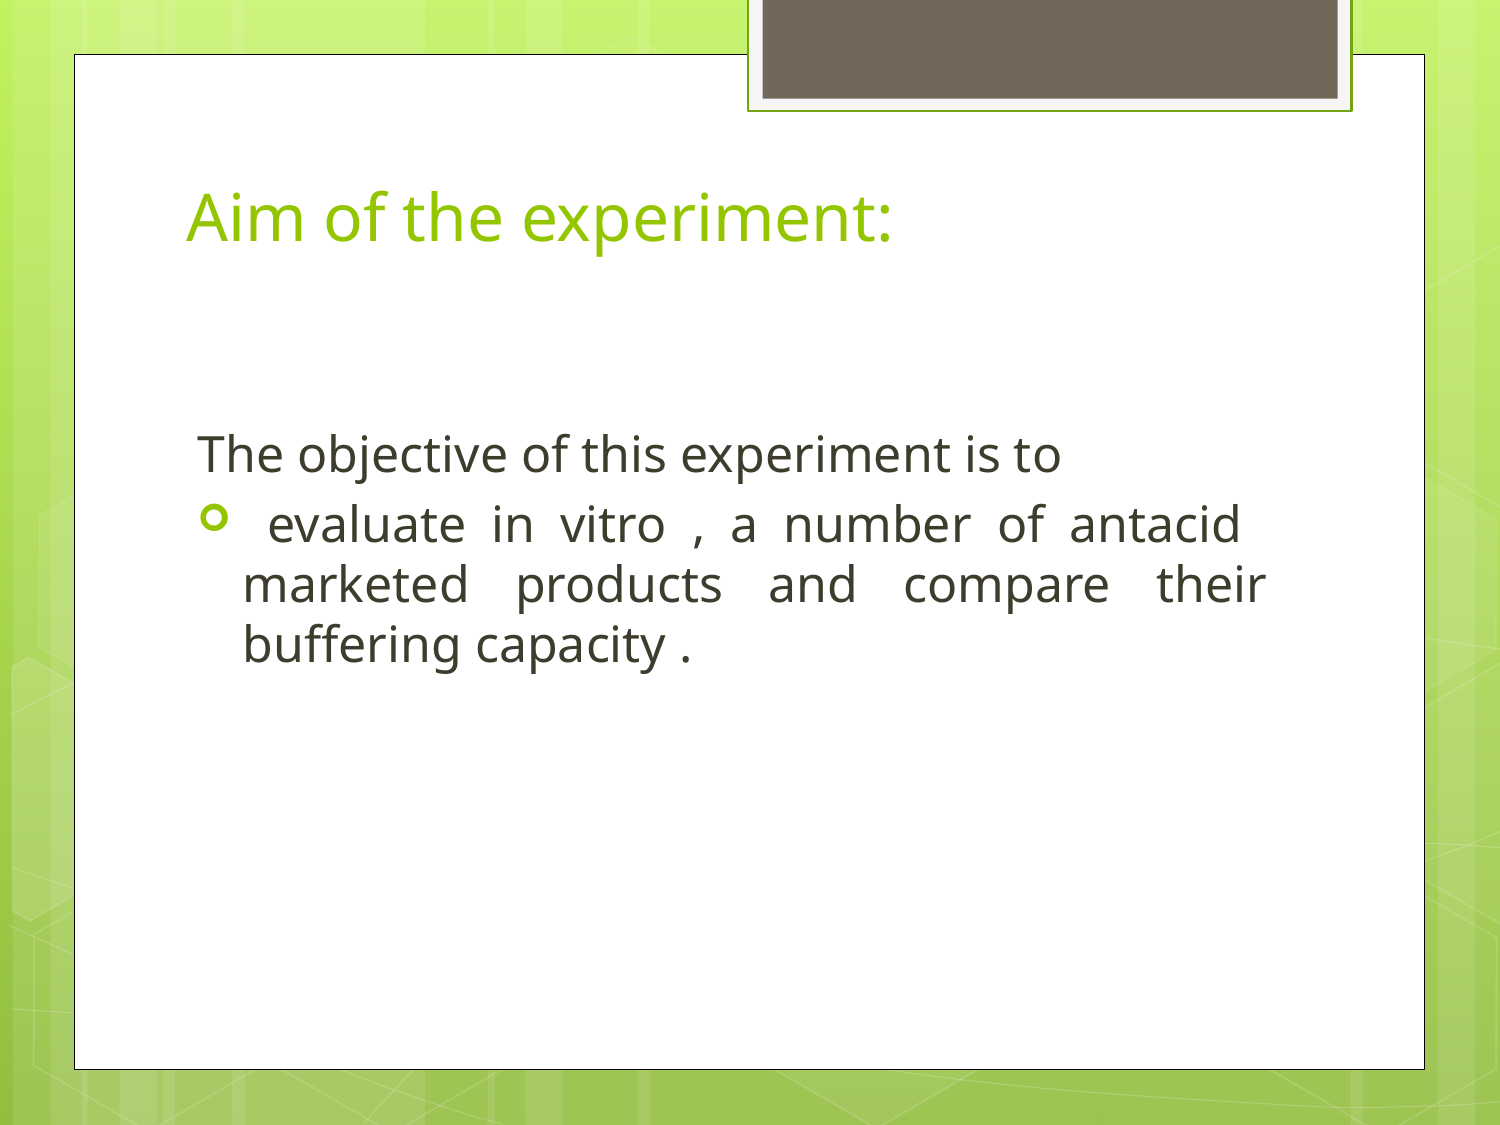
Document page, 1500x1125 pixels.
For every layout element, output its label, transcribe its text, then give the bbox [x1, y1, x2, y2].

list The objective of this experiment is to evaluate in vitro , a number of antacid marketed products and compare their buffering capacity . [171, 275, 1283, 957]
title Aim of the experiment: [171, 168, 1324, 263]
